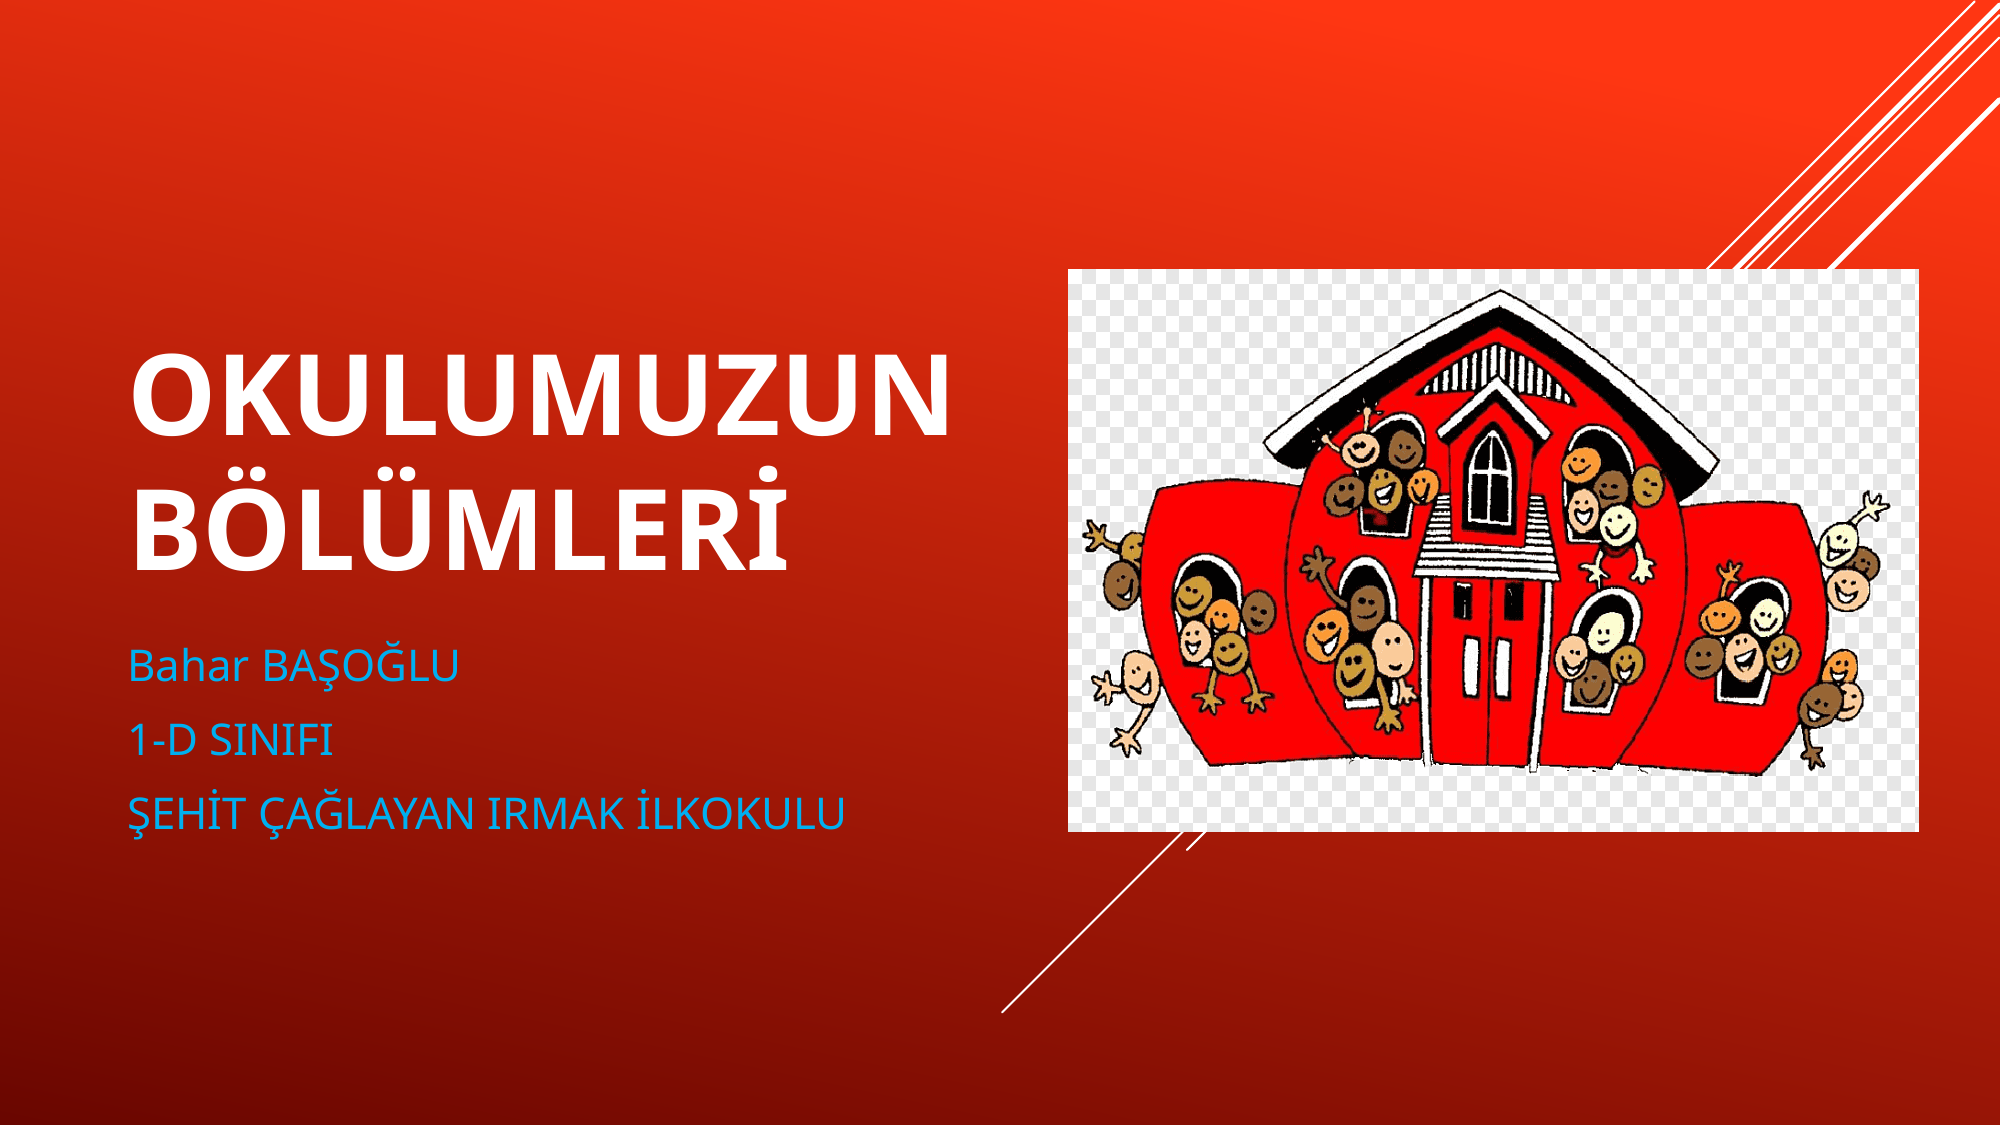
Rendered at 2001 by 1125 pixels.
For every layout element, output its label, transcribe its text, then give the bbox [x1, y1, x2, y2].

subtitle Bahar BAŞOĞLU 1-D SINIFI ŞEHİT ÇAĞLAYAN IRMAK İLKOKULU [112, 630, 1163, 950]
picture [1068, 268, 1919, 832]
title Okulumuzun bölümleri [112, 112, 1425, 600]
